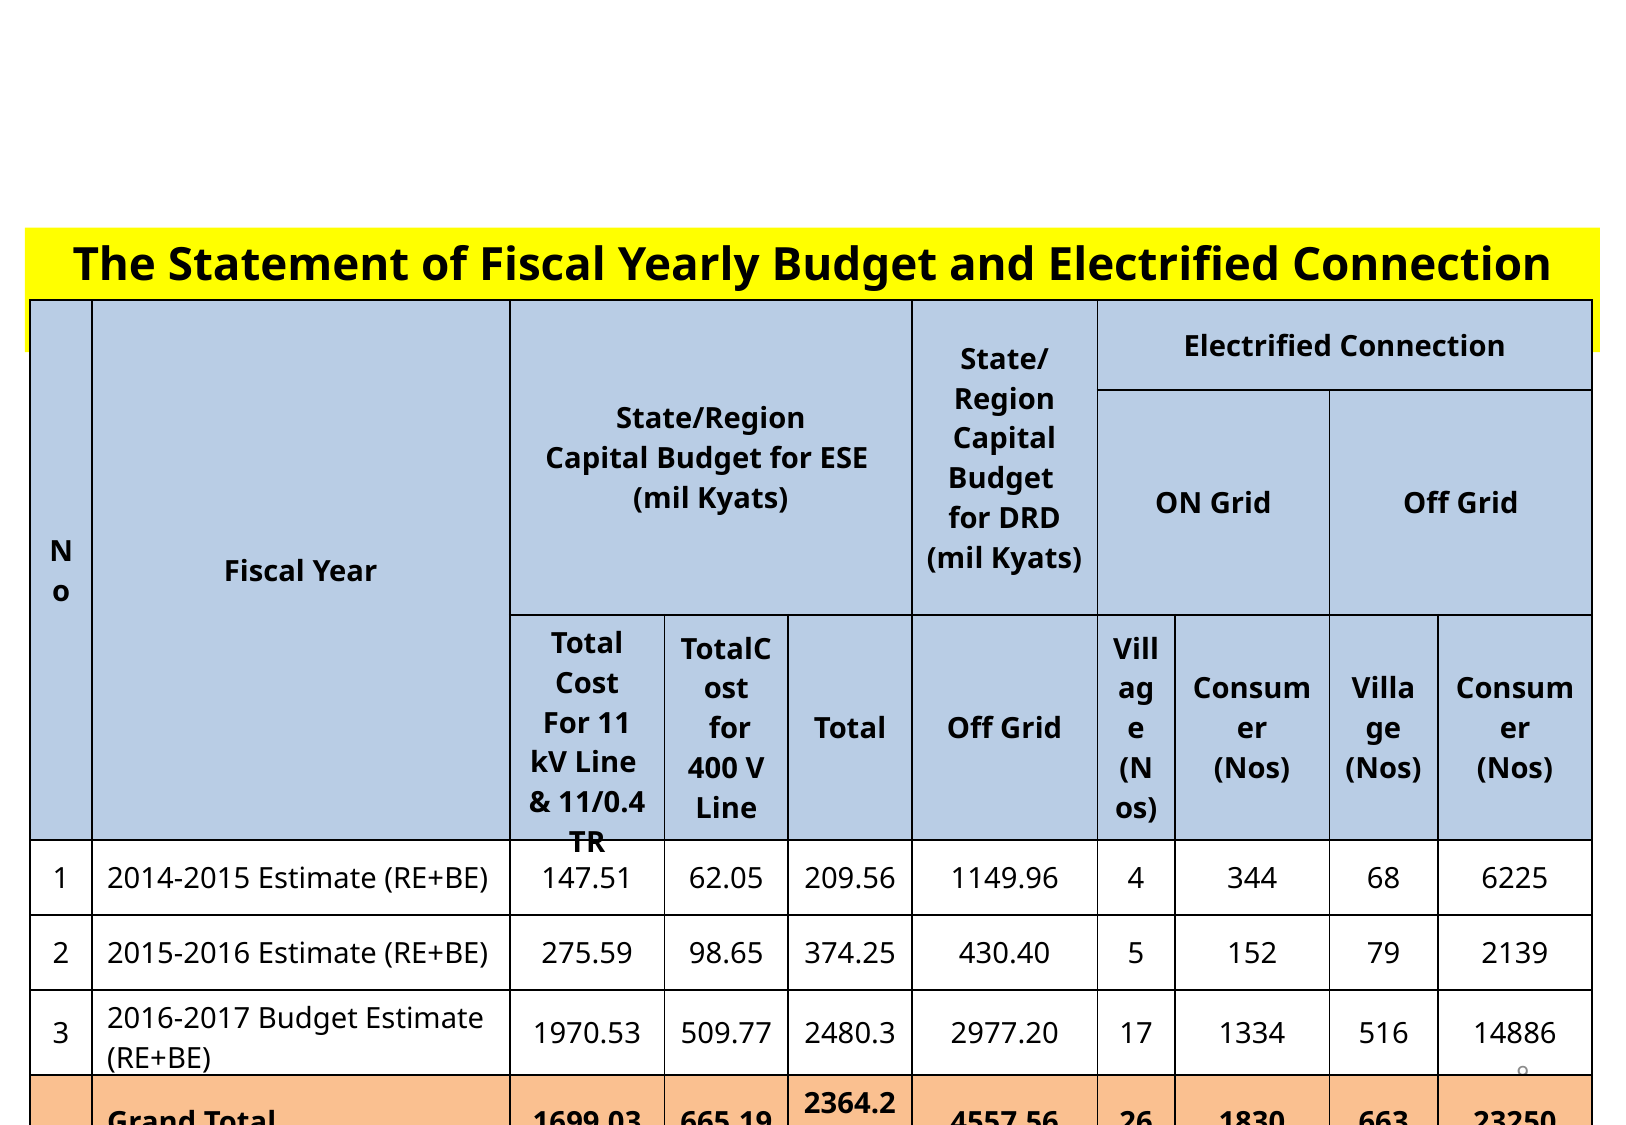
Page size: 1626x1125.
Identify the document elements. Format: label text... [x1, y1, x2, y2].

table_cell 275.59 [511, 916, 664, 989]
table_cell Village (Nos) [1098, 616, 1174, 839]
table_cell Consumer (Nos) [1439, 616, 1591, 839]
table_cell 430.40 [913, 916, 1097, 989]
table_cell Consumer (Nos) [1176, 616, 1329, 839]
table_cell 374.25 [789, 916, 911, 989]
table_cell 1149.96 [913, 841, 1097, 914]
table_cell 516 [1330, 991, 1437, 1042]
table_cell Off Grid [1330, 391, 1591, 614]
table_cell Total [789, 616, 911, 839]
table_cell 2139 [1439, 916, 1591, 989]
table_cell Village (Nos) [1330, 616, 1437, 839]
table_cell 14886 [1439, 991, 1591, 1074]
table_cell 26 [1098, 1076, 1174, 1125]
table_cell ON Grid [1098, 391, 1329, 614]
table_header No [31, 301, 91, 839]
table_header State/Region Capital Budget for DRD (mil Kyats) [913, 301, 1097, 614]
table_cell 147.51 [511, 841, 664, 914]
table_cell 1970.53 [511, 991, 664, 1074]
table_cell 5 [1098, 916, 1174, 989]
table_cell 1 [31, 841, 91, 914]
table_cell 2480.3 [789, 991, 911, 1074]
table_cell 79 [1330, 916, 1437, 989]
table_cell [31, 1076, 91, 1125]
table_cell 62.05 [665, 841, 787, 914]
table_cell 1334 [1176, 991, 1329, 1042]
table_cell 663 [1330, 1103, 1437, 1125]
table_header State/Region Capital Budget for ESE (mil Kyats) [511, 301, 911, 614]
table_cell 344 [1176, 841, 1329, 914]
table_cell 6225 [1439, 841, 1591, 914]
table_cell 98.65 [665, 916, 787, 989]
table_cell 1699.03 [511, 1076, 664, 1125]
table_cell Total Cost For 11 kV Line & 11/0.4 TR [511, 616, 664, 839]
text_box The Statement of Fiscal Yearly Budget and Electrified Connection for Chin State [24, 227, 1600, 353]
table_cell 209.56 [789, 841, 911, 914]
table_cell 4 [1098, 841, 1174, 914]
table_cell 2977.20 [913, 991, 1097, 1074]
table_cell TotalCost for 400 V Line [665, 616, 787, 839]
table_header Fiscal Year [93, 301, 509, 839]
table_cell 2016-2017 Budget Estimate (RE+BE) [93, 991, 509, 1074]
table_cell 2364.23 [789, 1076, 911, 1125]
table_cell 509.77 [665, 991, 787, 1074]
table_cell 1830 [1176, 1103, 1329, 1125]
table_cell 665.19 [665, 1076, 787, 1125]
table_header Electrified Connection [1098, 301, 1591, 389]
table_cell Off Grid [913, 616, 1097, 839]
table_cell 2014-2015 Estimate (RE+BE) [93, 841, 509, 914]
table_cell 2 [31, 916, 91, 989]
table_cell 68 [1330, 841, 1437, 914]
table_cell 3 [31, 991, 91, 1074]
table_cell 23250 [1439, 1076, 1591, 1125]
table_cell 2015-2016 Estimate (RE+BE) [93, 916, 509, 989]
slide_number 9 [1164, 1042, 1544, 1103]
table_cell 4557.56 [913, 1076, 1097, 1125]
table_cell 17 [1098, 991, 1174, 1074]
table_cell Grand Total [93, 1076, 509, 1125]
table_cell 152 [1176, 916, 1329, 989]
